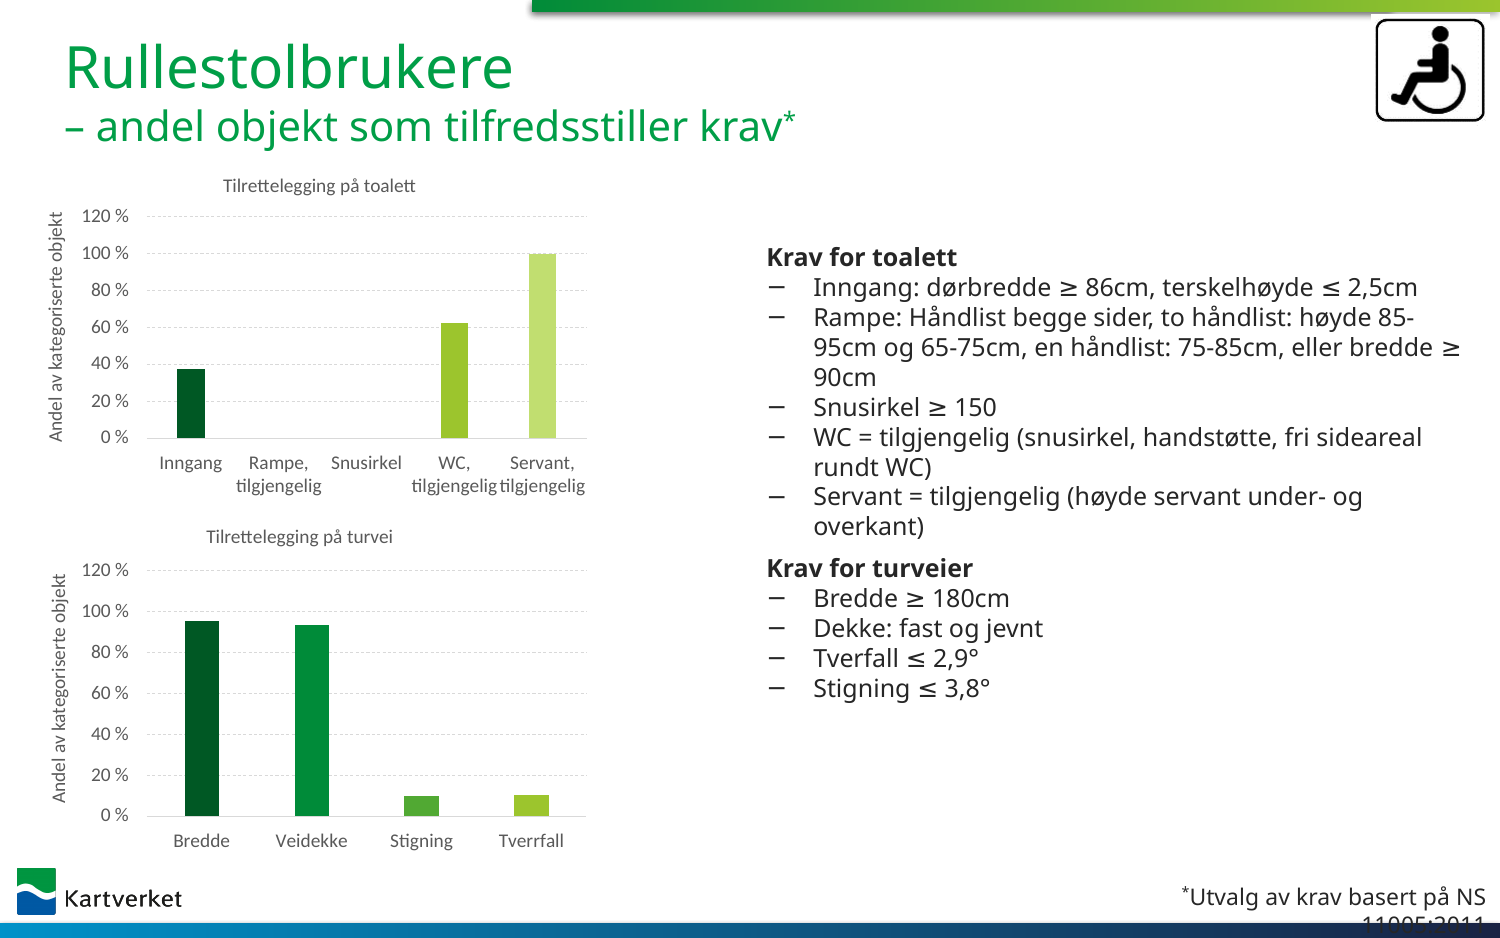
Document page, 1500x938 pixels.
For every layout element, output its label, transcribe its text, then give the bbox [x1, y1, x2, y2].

picture [1371, 13, 1491, 127]
text_box Rullestolbrukere – andel objekt som tilfredsstiller krav* [49, 14, 1431, 158]
picture [41, 520, 598, 859]
text_box Krav for turveier Bredde ≥ 180cm Dekke: fast og jevnt Tverfall ≤ 2,9° Stigning ≤ 3,8° [751, 545, 1483, 710]
text_box *Utvalg av krav basert på NS 11005:2011 [1068, 873, 1500, 938]
picture [41, 166, 598, 505]
text_box Krav for toalett Inngang: dørbredde ≥ 86cm, terskelhøyde ≤ 2,5cm Rampe: Håndlist begge sider, to håndlist: høyde 85-95cm og 65-75cm, en håndlist: 75-85cm, eller bredde ≥ 90cm Snusirkel ≥ 150 WC = tilgjengelig (snusirkel, handstøtte, fri sideareal rundt WC) Servant = tilgjengelig (høyde servant under- og overkant) [751, 234, 1483, 545]
